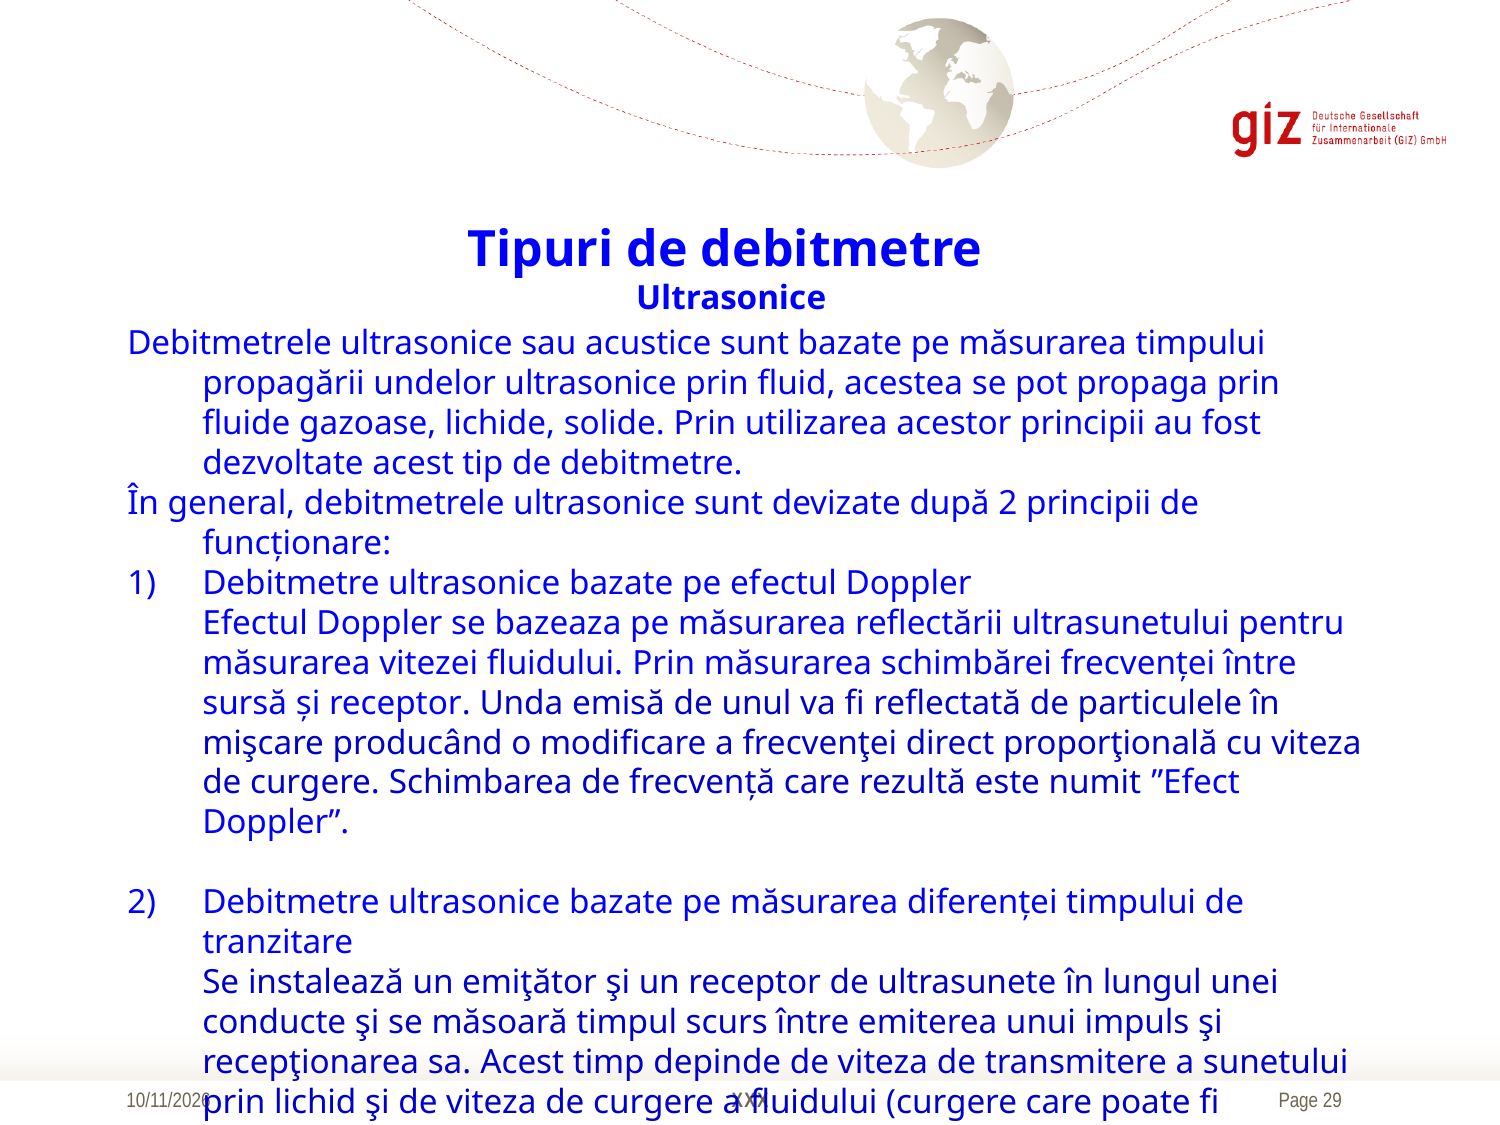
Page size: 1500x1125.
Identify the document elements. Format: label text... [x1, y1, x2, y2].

title Tipuri de debitmetre Ultrasonice [93, 208, 1370, 311]
footer XXX [469, 1079, 1031, 1121]
picture [0, 0, 1500, 184]
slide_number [111, 1079, 325, 1121]
list Debitmetrele ultrasonice sau acustice sunt bazate pe măsurarea timpului propagării undelor ultrasonice prin fluid, acestea se pot propaga prin fluide gazoase, lichide, solide. Prin utilizarea acestor principii au fost dezvoltate acest tip de debitmetre. În general, debitmetrele ultrasonice sunt devizate după 2 principii de funcționare: Debitmetre ultrasonice bazate pe efectul Doppler Efectul Doppler se bazeaza pe măsurarea reflectării ultrasunetului pentru măsurarea vitezei fluidului. Prin măsurarea schimbărei frecvenței între sursă și receptor. Unda emisă de unul va fi reflectată de particulele în mişcare producând o modificare a frecvenţei direct proporţională cu viteza de curgere. Schimbarea de frecvență care rezultă este numit ”Efect Doppler”. Debitmetre ultrasonice bazate pe măsurarea diferenței timpului de tranzitare Se instalează un emiţător şi un receptor de ultrasunete în lungul unei conducte şi se măsoară timpul scurs între emiterea unui impuls şi recepţionarea sa. Acest timp depinde de viteza de transmitere a sunetului prin lichid şi de viteza de curgere a fluidului (curgere care poate fi turbulentă). Lichidul nu trebuie să conţină impurităţi deaoarece dispersia undelor sonore datorată impurităţilor solide ar împiedica măsurarea corectă. [111, 313, 1389, 941]
picture [0, 959, 1500, 1081]
